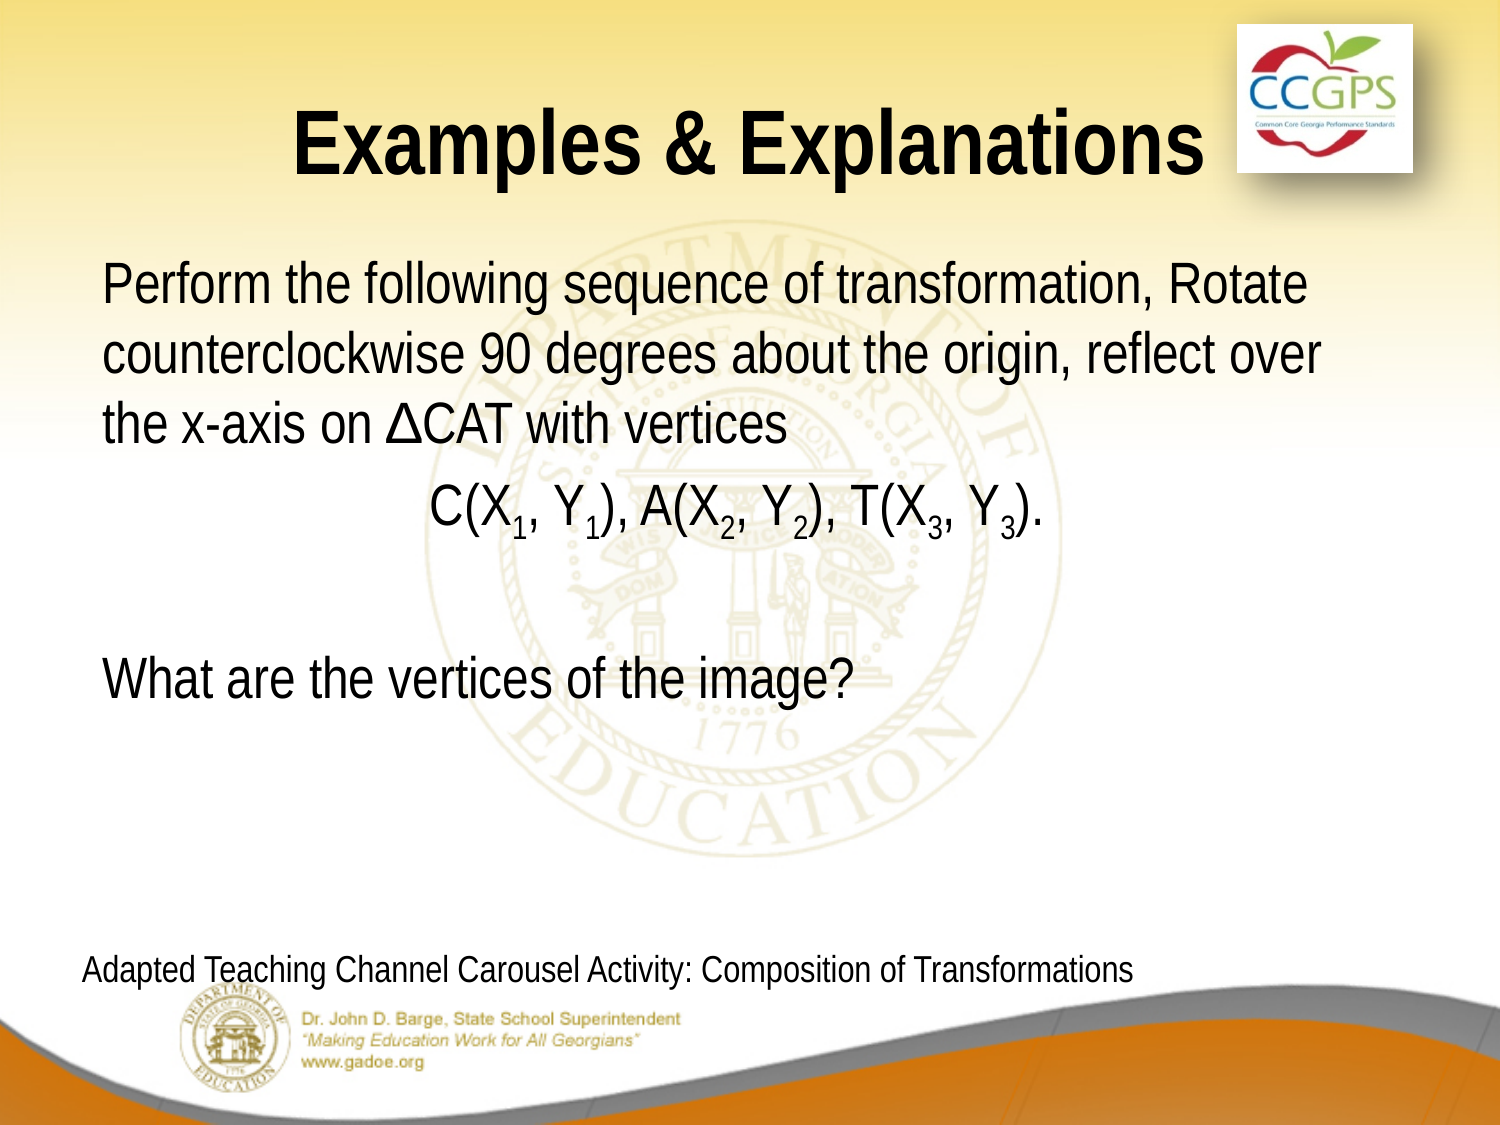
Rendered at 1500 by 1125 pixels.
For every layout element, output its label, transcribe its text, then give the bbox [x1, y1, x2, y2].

title Examples & Explanations [112, 74, 1232, 201]
text_box Adapted Teaching Channel Carousel Activity: Composition of Transformations [67, 937, 1150, 998]
picture [0, 0, 1500, 1125]
subtitle Perform the following sequence of transformation, Rotate counterclockwise 90 degrees about the origin, reflect over the x-axis on ∆CAT with vertices C(X1, Y1), A(X2, Y2), T(X3, Y3). What are the vertices of the image? [87, 237, 1388, 926]
